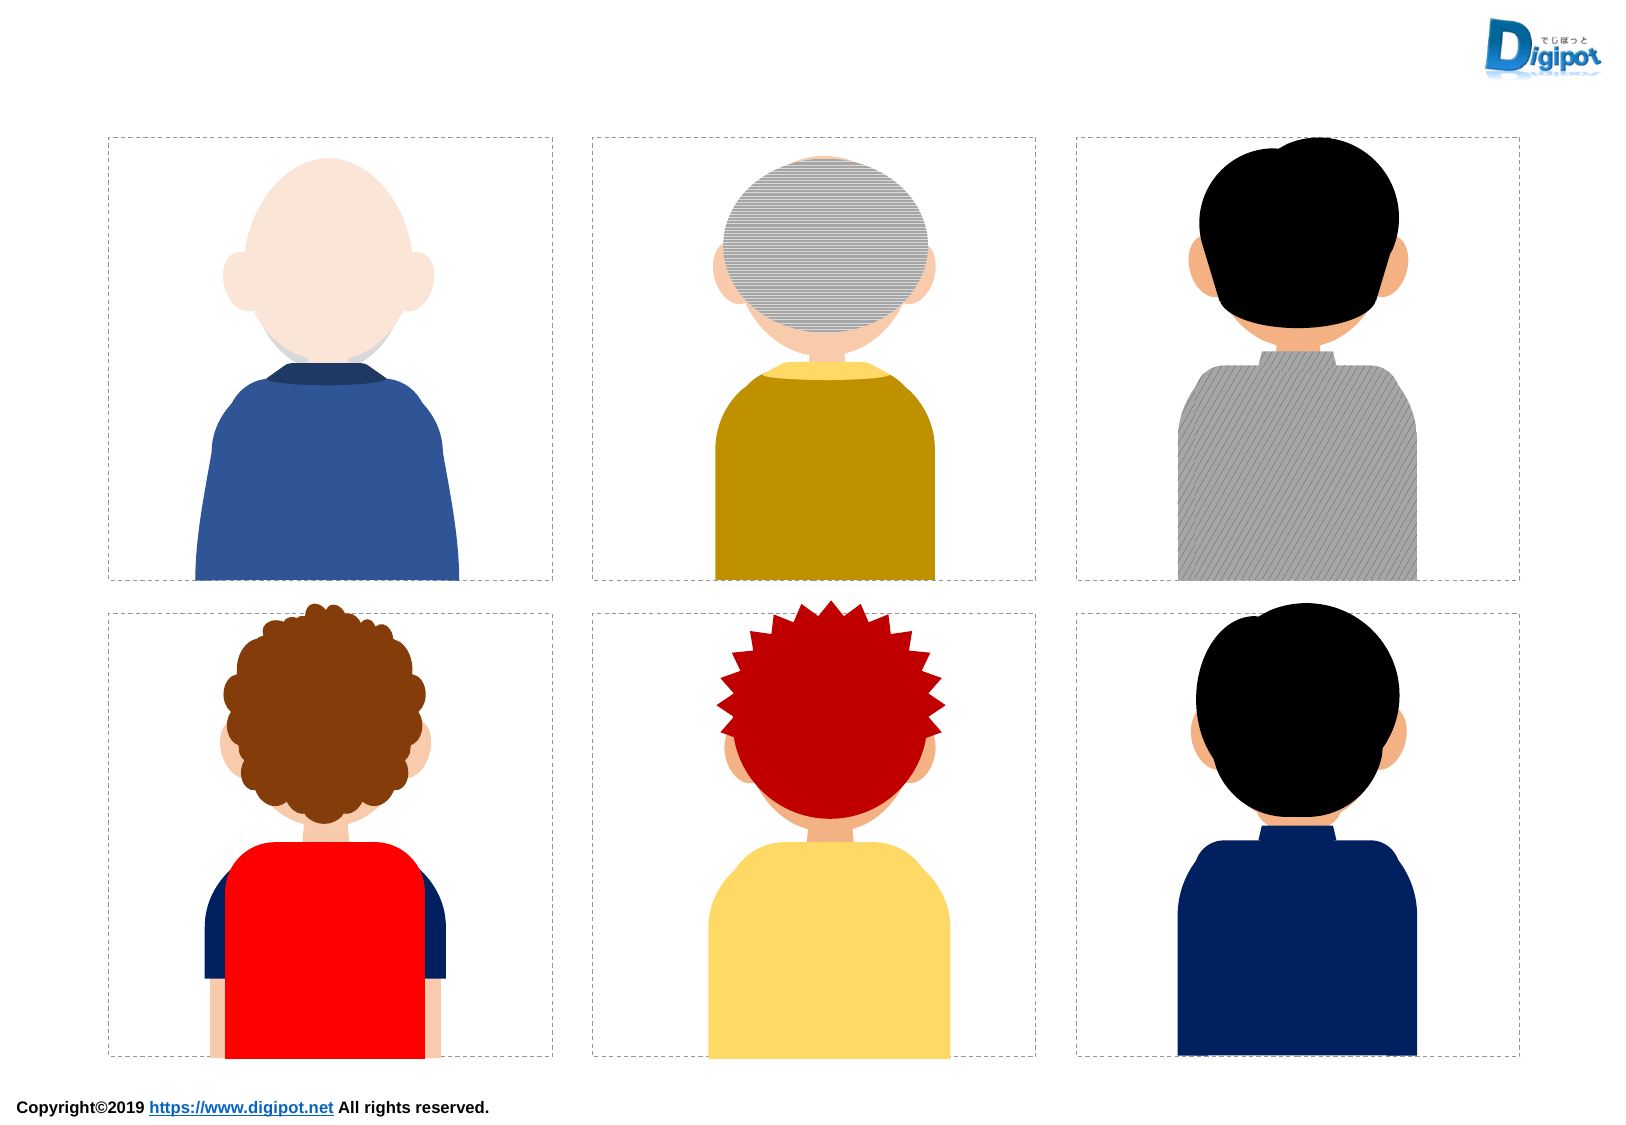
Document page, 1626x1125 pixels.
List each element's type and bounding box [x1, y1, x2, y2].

text_box [195, 158, 460, 581]
text_box [708, 600, 951, 1059]
picture [1485, 18, 1602, 82]
text_box [1177, 137, 1418, 581]
text_box [204, 603, 446, 1059]
text_box [1177, 603, 1418, 1056]
text_box [713, 155, 935, 580]
